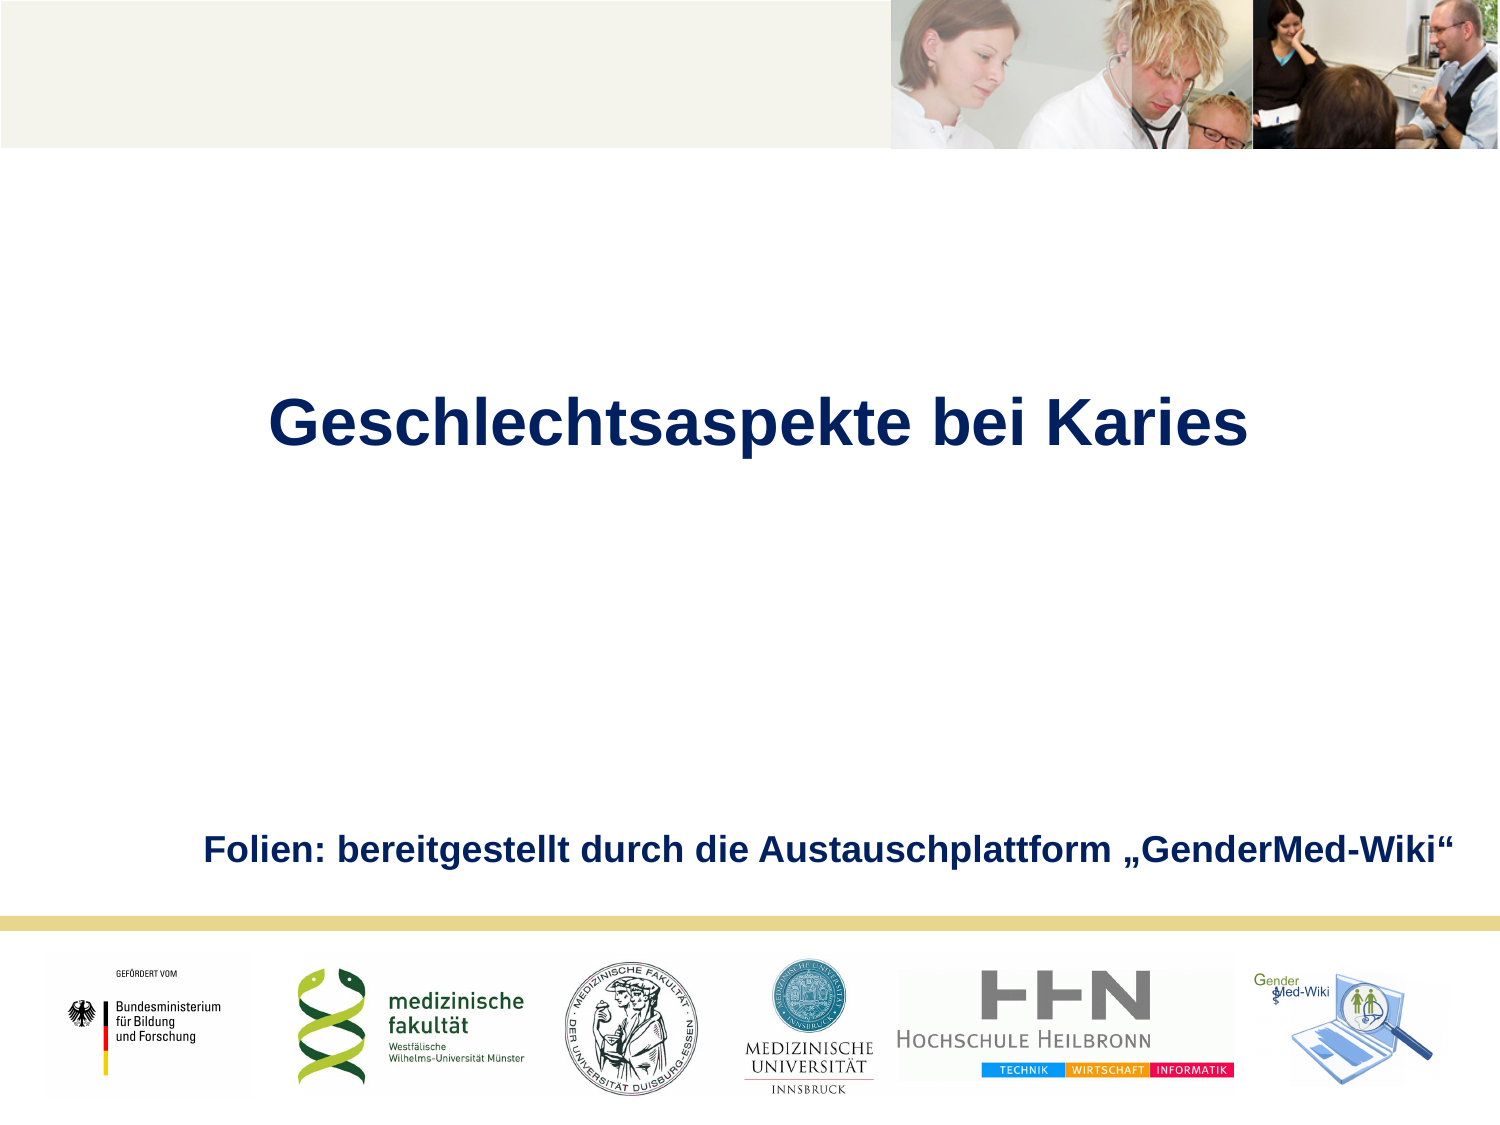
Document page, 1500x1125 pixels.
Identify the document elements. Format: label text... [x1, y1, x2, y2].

picture [47, 952, 255, 1100]
picture [891, 0, 1500, 150]
picture [298, 952, 1234, 1100]
text_box Folien: bereitgestellt durch die Austauschplattform „GenderMed-Wiki“ [28, 795, 1471, 878]
picture [1246, 965, 1453, 1087]
text_box Geschlechtsaspekte bei Karies [47, 256, 1471, 557]
